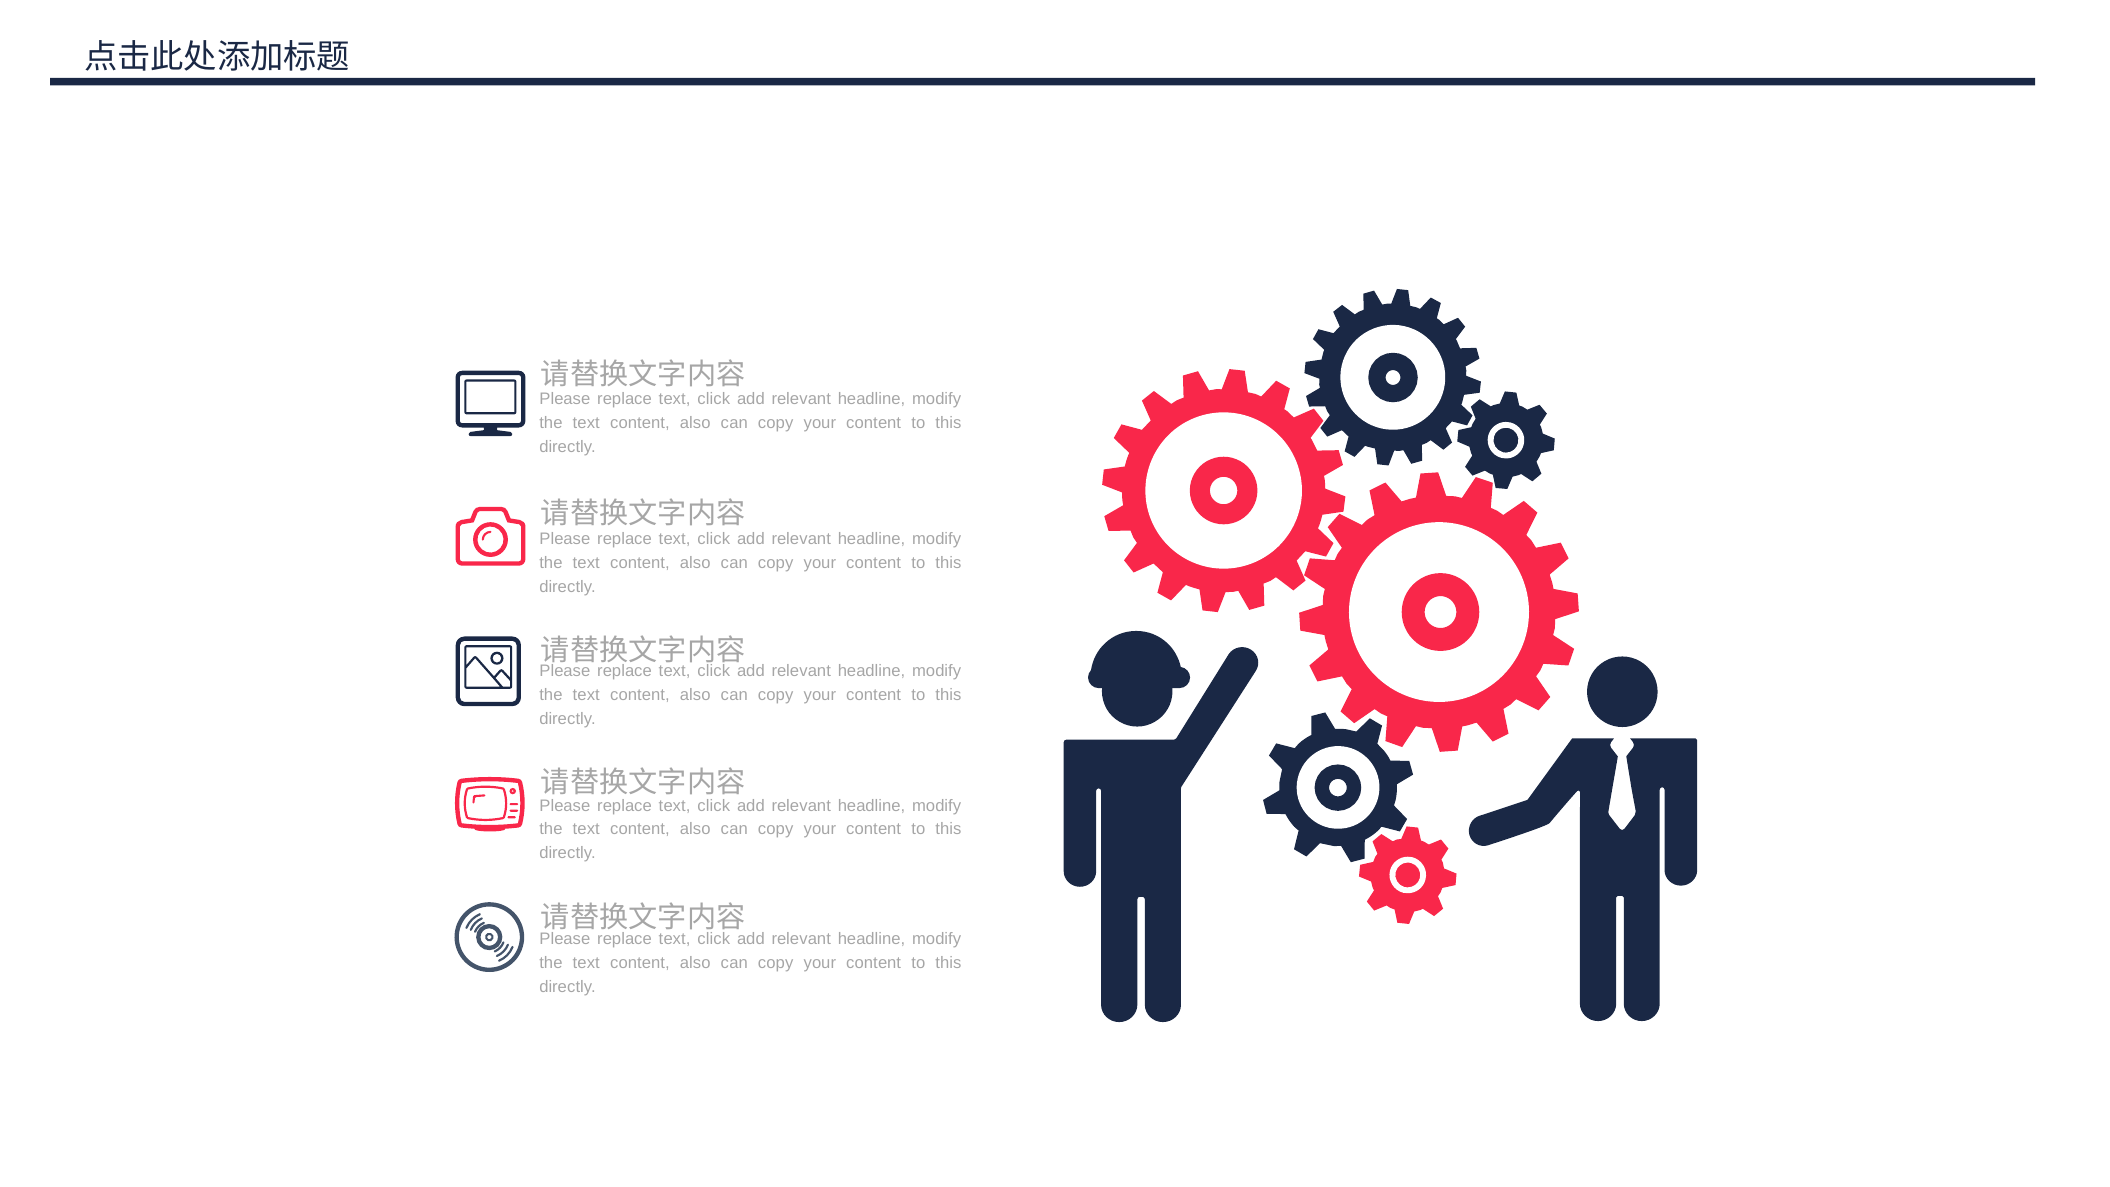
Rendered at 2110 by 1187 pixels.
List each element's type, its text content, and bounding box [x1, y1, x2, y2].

text_box [1487, 421, 1525, 459]
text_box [454, 776, 525, 832]
text_box [1321, 771, 1355, 804]
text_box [1468, 656, 1698, 1022]
text_box [1145, 412, 1302, 569]
text_box [1457, 391, 1555, 489]
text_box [539, 348, 963, 457]
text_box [539, 756, 963, 864]
text_box [1304, 288, 1481, 466]
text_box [539, 624, 963, 729]
text_box [1348, 522, 1530, 702]
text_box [454, 902, 525, 973]
text_box [1296, 746, 1380, 829]
text_box [1358, 826, 1457, 924]
text_box [1340, 324, 1446, 430]
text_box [1063, 630, 1261, 1023]
text_box [1102, 369, 1346, 613]
text_box [1389, 856, 1427, 894]
text_box [1299, 472, 1579, 752]
text_box [1413, 584, 1468, 640]
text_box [539, 487, 963, 597]
text_box [1376, 361, 1410, 394]
text_box [1263, 712, 1414, 863]
text_box 点击此处添加标题 [69, 27, 380, 86]
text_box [455, 370, 526, 437]
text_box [539, 891, 963, 997]
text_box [455, 636, 522, 707]
text_box [1199, 466, 1248, 515]
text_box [455, 506, 526, 566]
